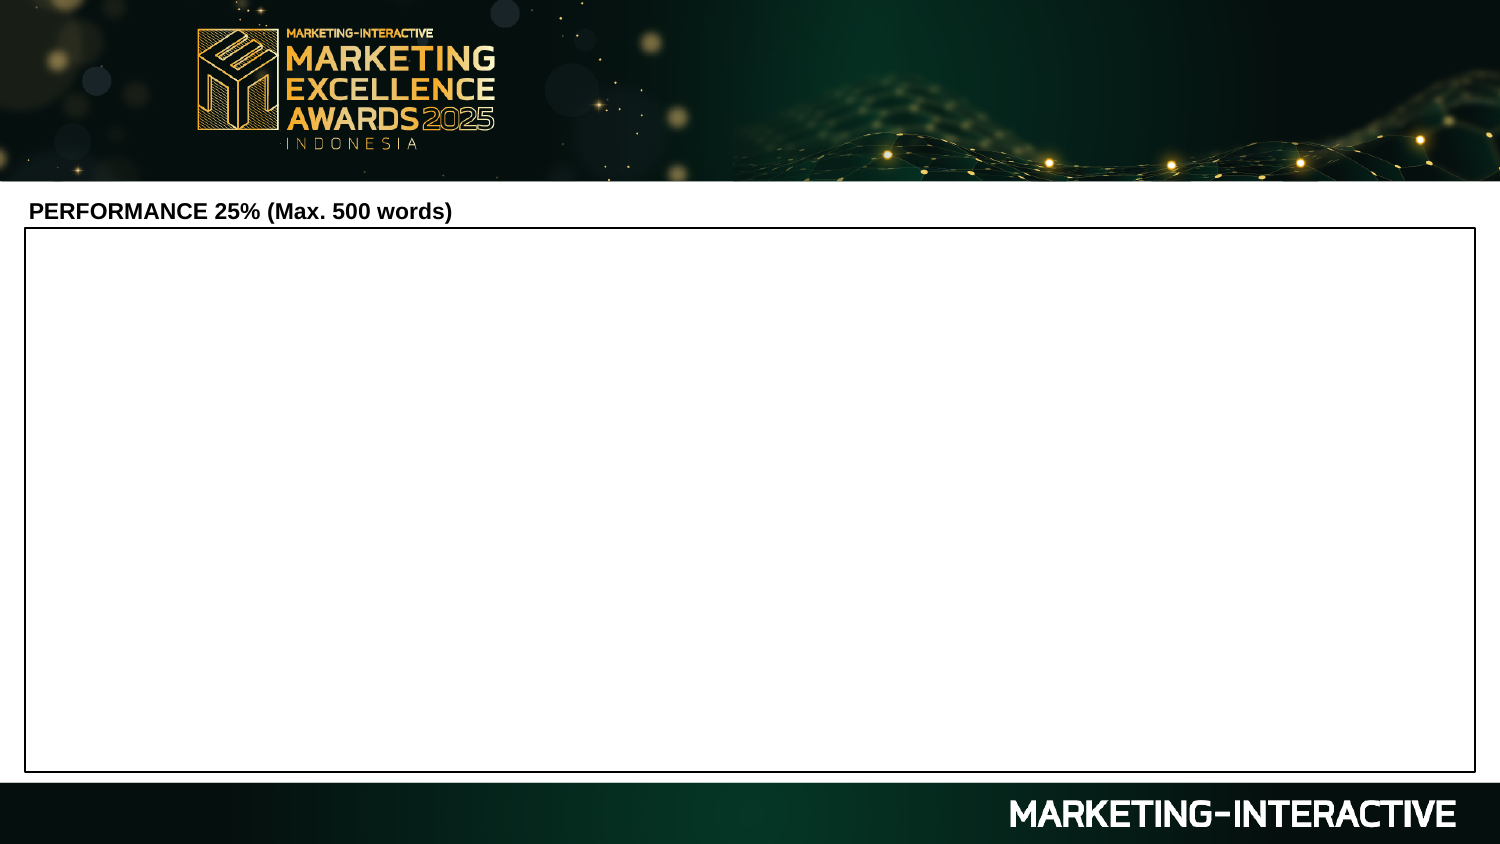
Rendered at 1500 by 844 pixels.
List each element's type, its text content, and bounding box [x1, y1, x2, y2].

picture [0, 0, 1500, 844]
text_box PERFORMANCE 25% (Max. 500 words) [13, 185, 468, 232]
text_box [23, 226, 1477, 774]
